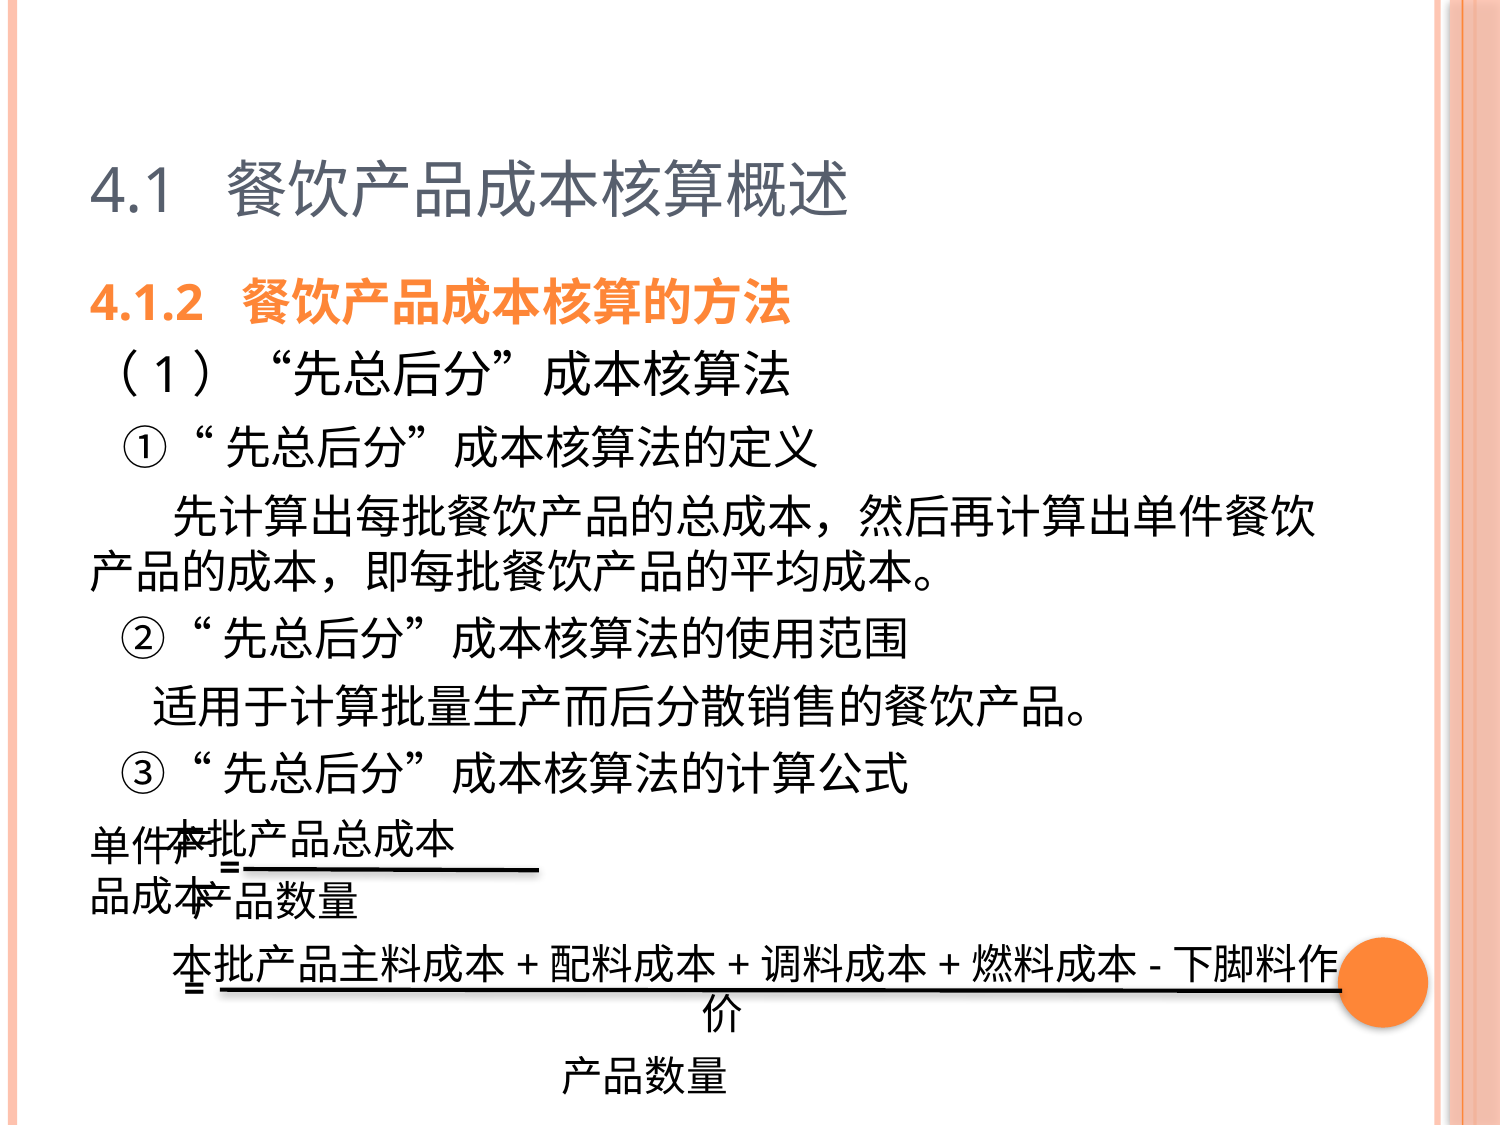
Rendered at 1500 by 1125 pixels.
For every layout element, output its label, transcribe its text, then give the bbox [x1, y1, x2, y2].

list 4.1.2 餐饮产品成本核算的方法 （1）“先总后分”成本核算法 ①“先总后分”成本核算法的定义 先计算出每批餐饮产品的总成本，然后再计算出单件餐饮产品的成本，即每批餐饮产品的平均成本。 ②“先总后分”成本核算法的使用范围 适用于计算批量生产而后分散销售的餐饮产品。 ③“先总后分”成本核算法的计算公式 本批产品总成本 产品数量 本批产品主料成本+配料成本+调料成本+燃料成本-下脚料作价 产品数量 [74, 262, 1371, 1063]
text_box = [206, 839, 256, 900]
title 4.1 餐饮产品成本核算概述 [75, 45, 1300, 233]
text_box 单件产品成本 [74, 812, 255, 927]
text_box = [171, 960, 220, 1021]
